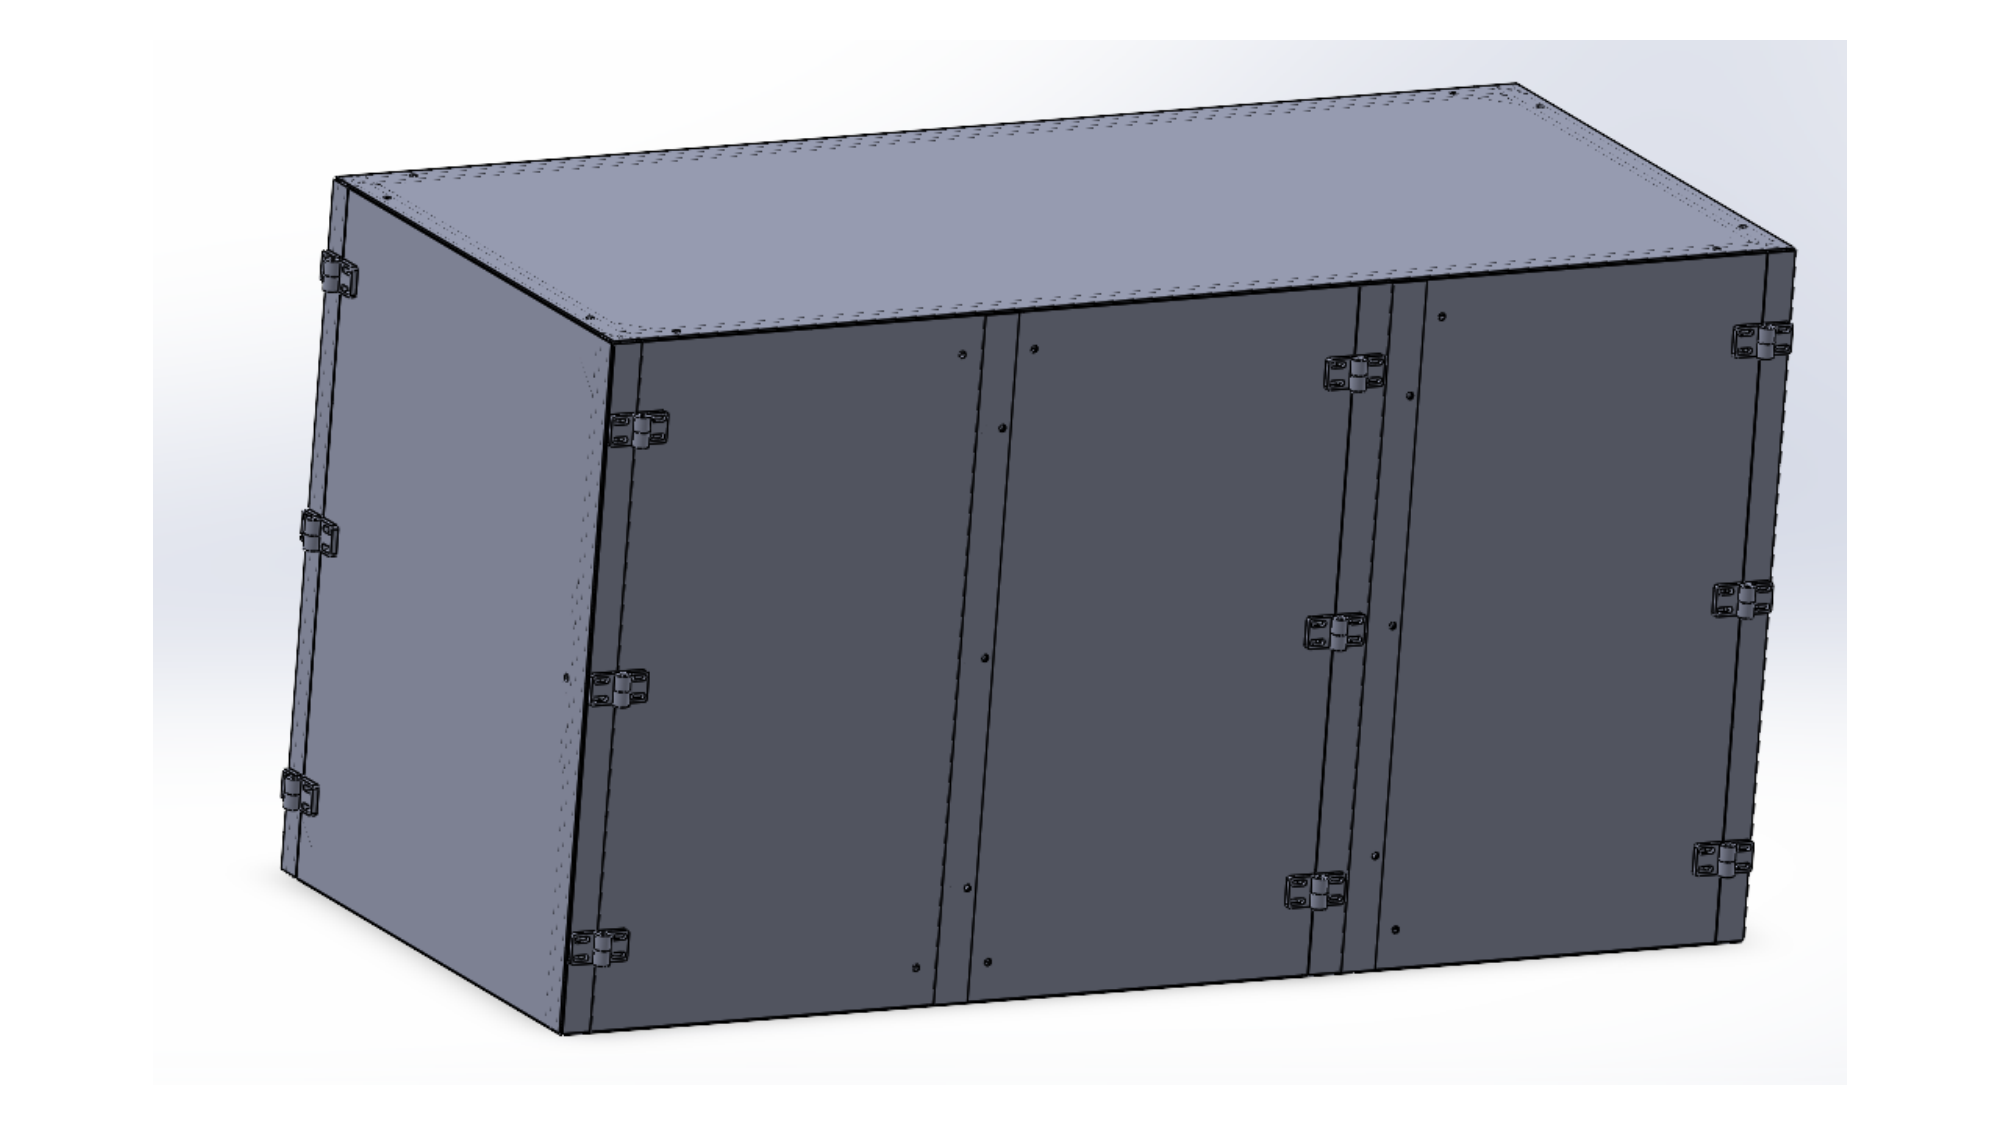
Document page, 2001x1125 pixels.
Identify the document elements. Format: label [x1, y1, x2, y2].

picture [152, 40, 1848, 1085]
